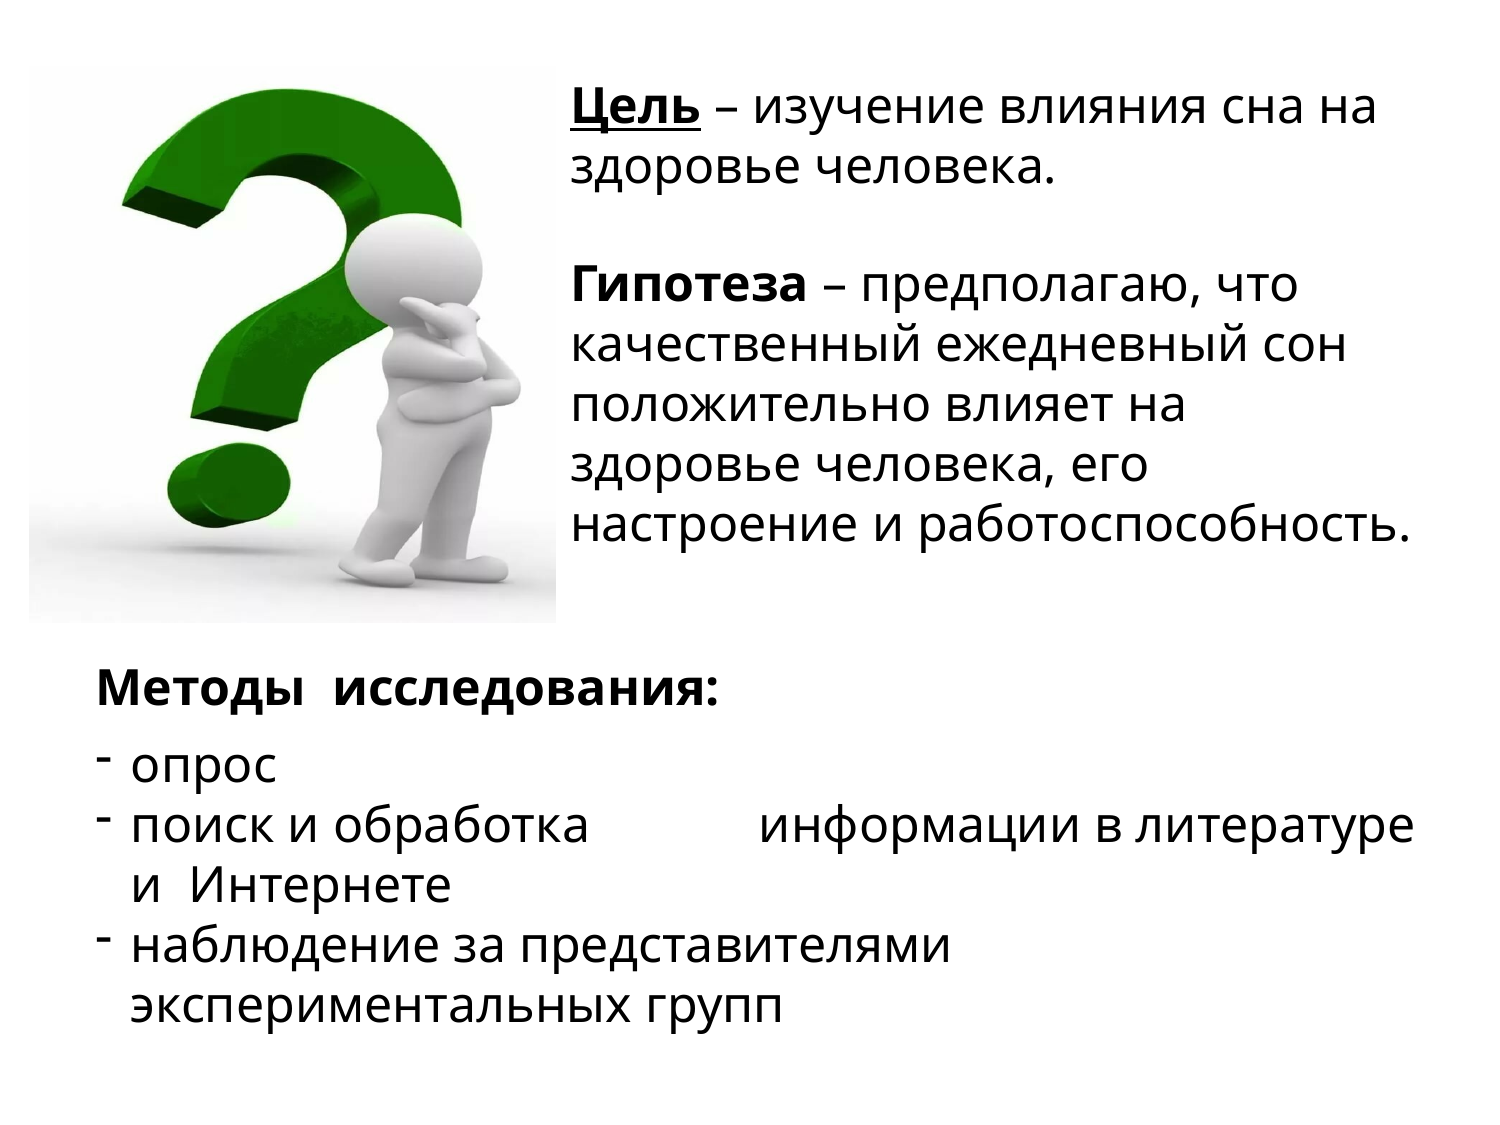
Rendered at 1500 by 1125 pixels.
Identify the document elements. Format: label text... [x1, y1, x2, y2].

text_box Гипотеза – предполагаю, что качественный ежедневный сон положительно влияет на здоровье человека, его настроение и работоспособность. [560, 244, 1444, 560]
text_box Методы исследования: опрос поиск и обработка информации в литературе и Интернете наблюдение за представителями экспериментальных групп [80, 648, 1444, 1040]
picture [29, 66, 556, 623]
text_box Цель – изучение влияния сна на здоровье человека. [557, 66, 1422, 202]
